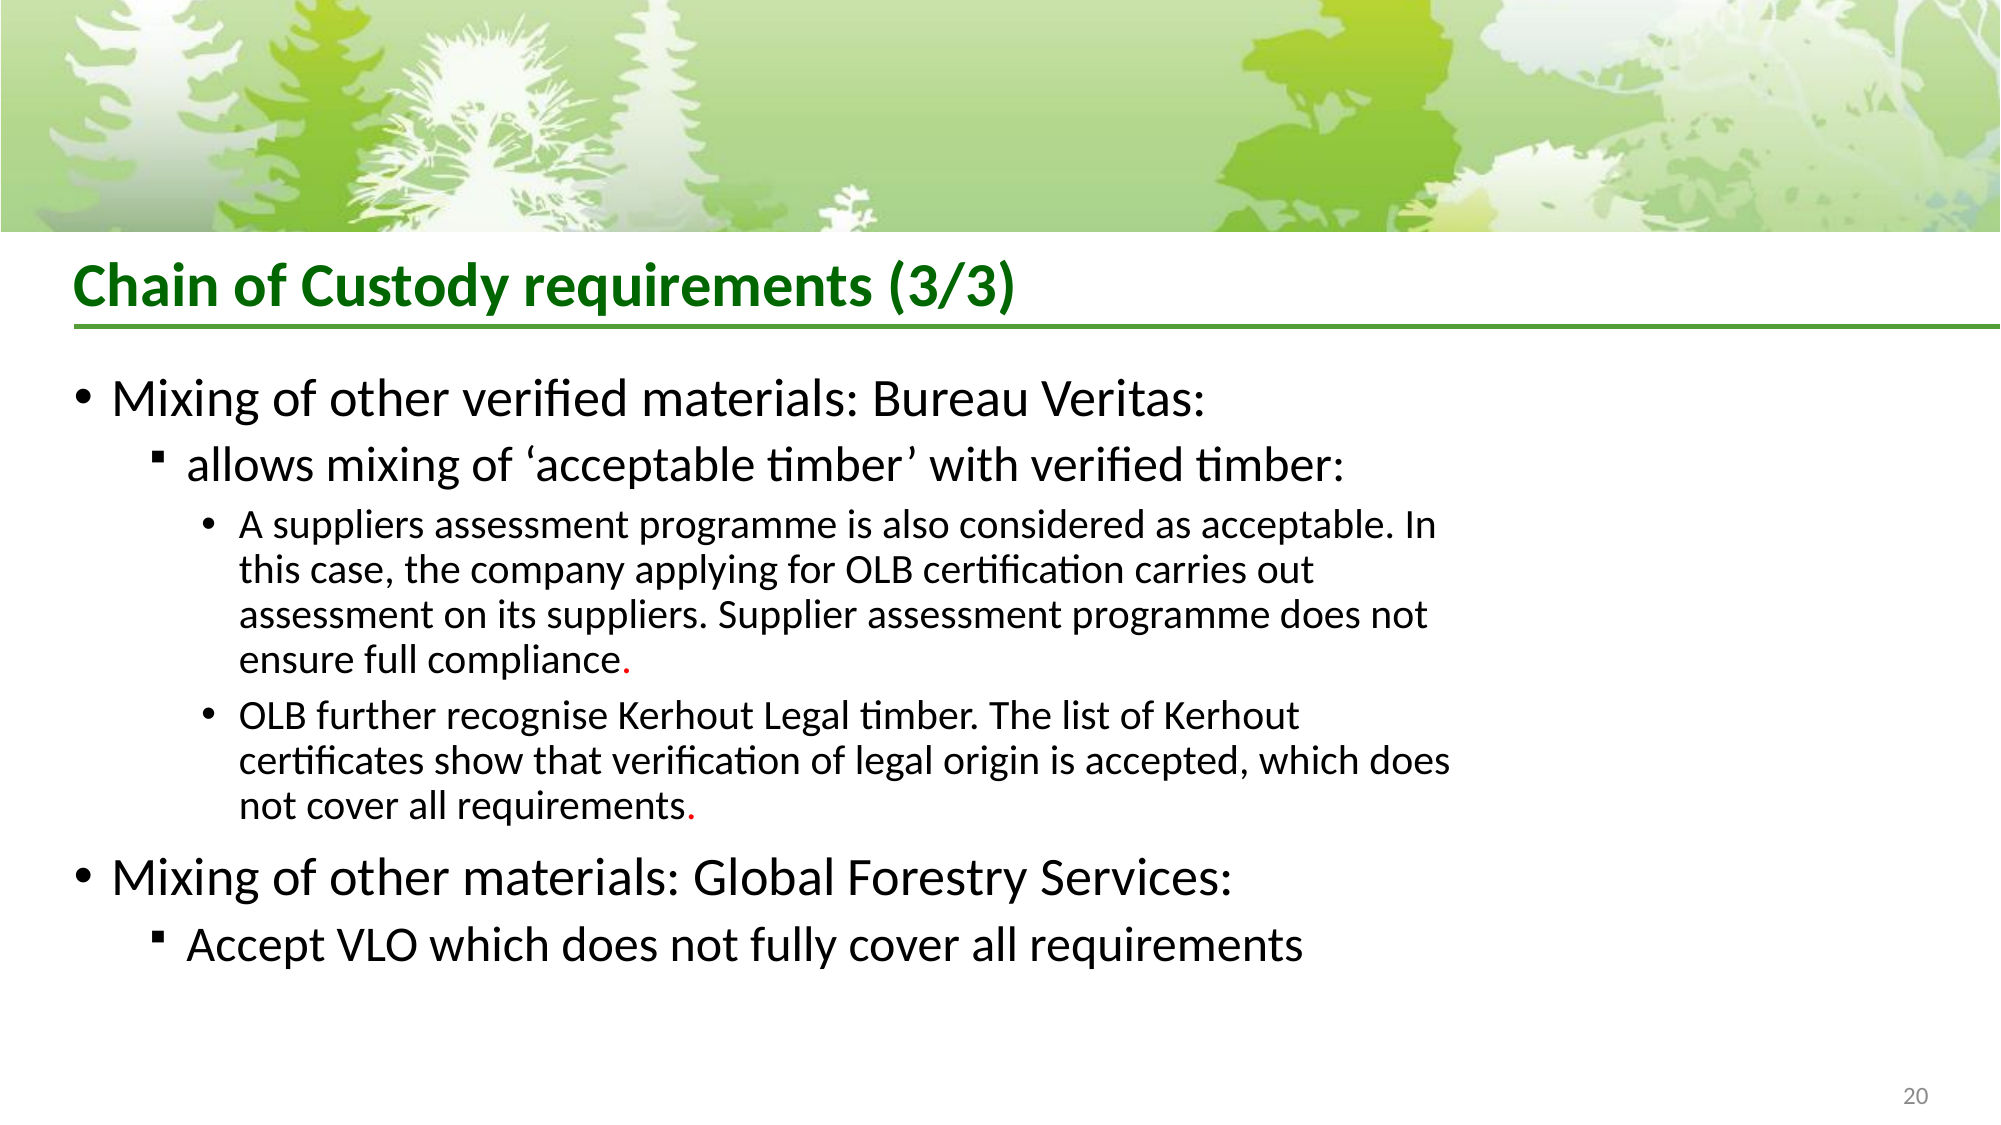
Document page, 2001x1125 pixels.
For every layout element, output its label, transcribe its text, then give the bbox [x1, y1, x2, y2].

title Chain of Custody requirements (3/3) [58, 192, 1409, 362]
list Mixing of other verified materials: Bureau Veritas: allows mixing of ‘acceptable timber’ with verified timber: A suppliers assessment programme is also considered as acceptable. In this case, the company applying for OLB certification carries out assessment on its suppliers. Supplier assessment programme does not ensure full compliance. OLB further recognise Kerhout Legal timber. The list of Kerhout certificates show that verification of legal origin is accepted, which does not cover all requirements. Mixing of other materials: Global Forestry Services: Accept VLO which does not fully cover all requirements [58, 362, 1494, 1125]
slide_number 20 [1493, 1065, 1944, 1125]
picture [0, 0, 2000, 232]
